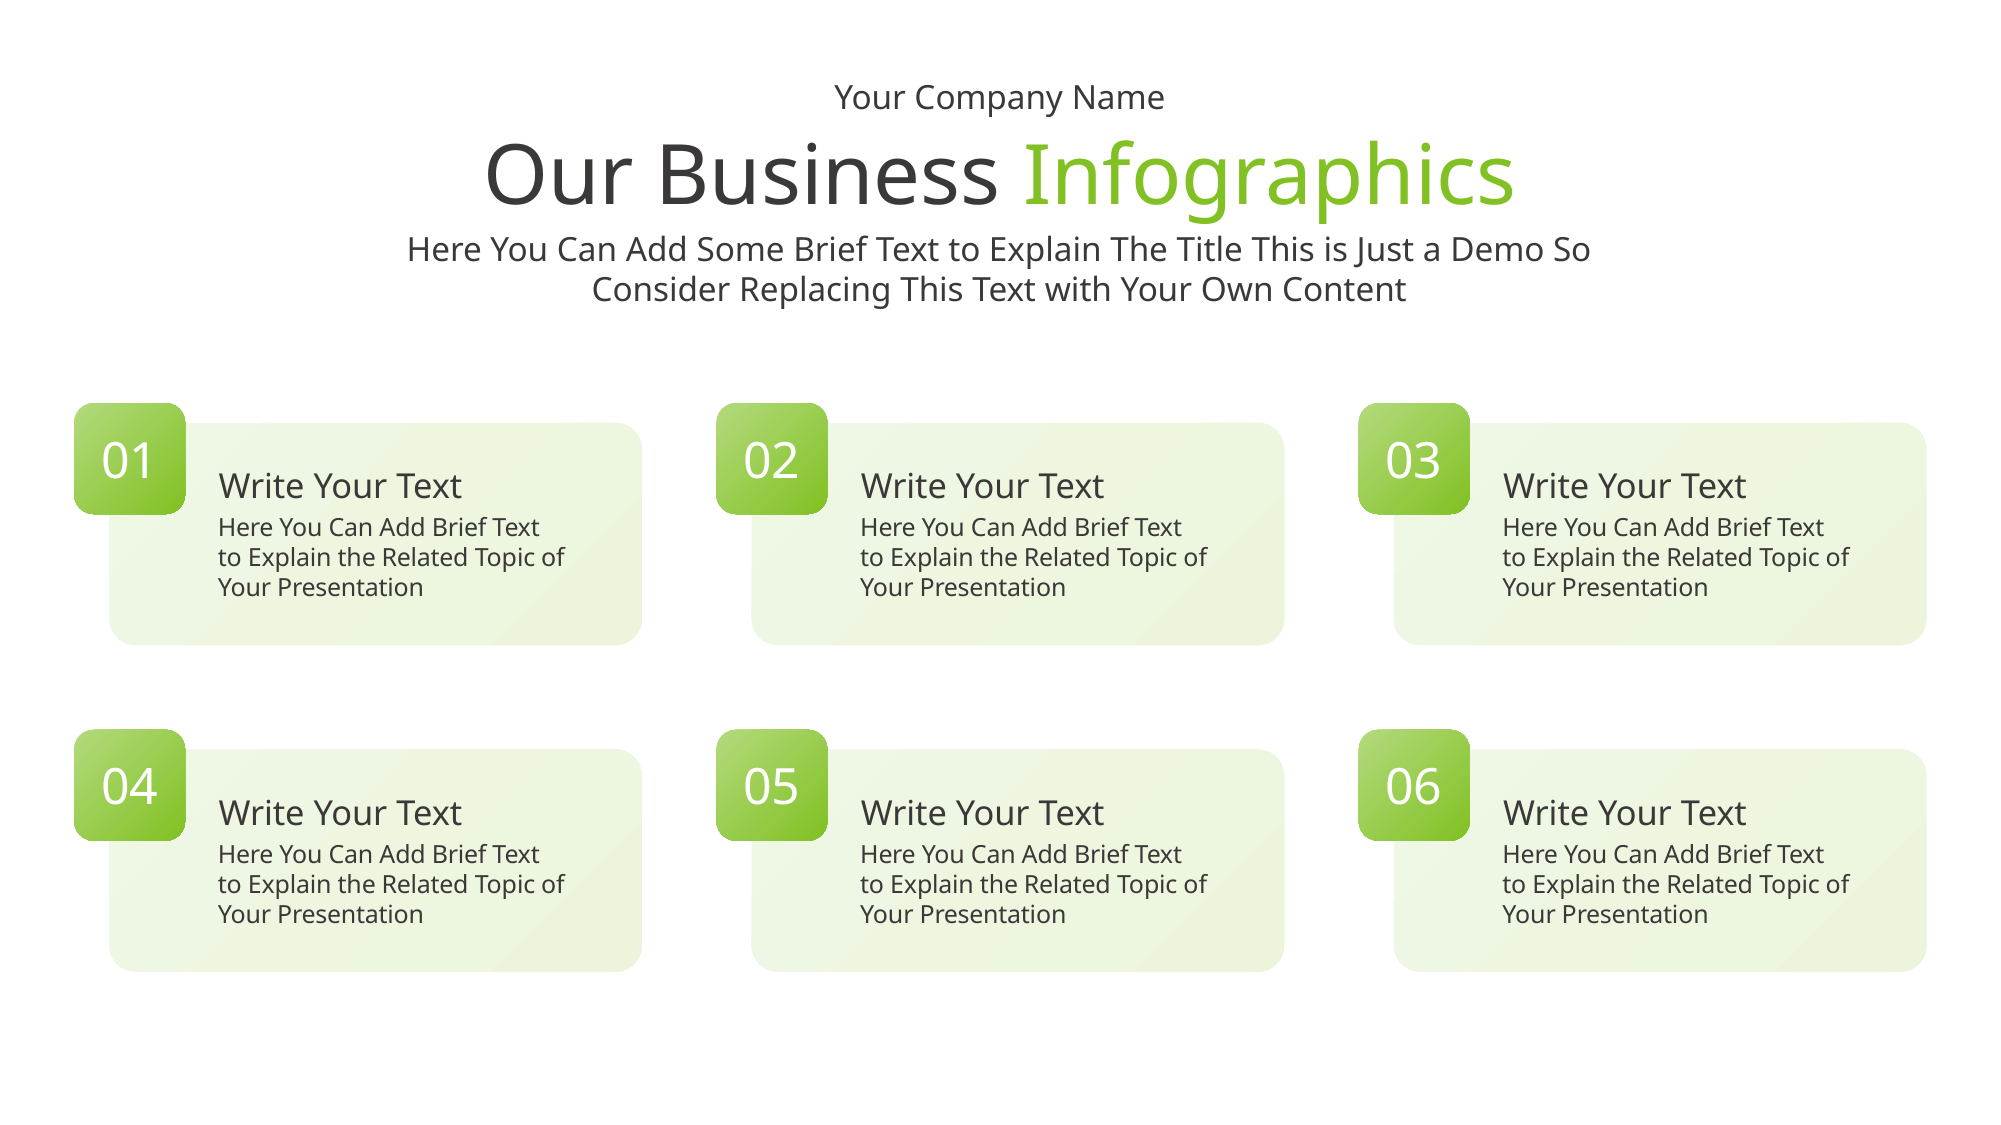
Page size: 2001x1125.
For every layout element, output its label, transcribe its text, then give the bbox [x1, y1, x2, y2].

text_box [109, 749, 642, 972]
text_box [751, 422, 1285, 646]
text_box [1358, 729, 1470, 841]
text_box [1393, 422, 1927, 646]
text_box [1393, 749, 1927, 972]
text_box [751, 749, 1285, 972]
text_box Your Company Name [776, 68, 1224, 124]
text_box Our Business Infographics [357, 114, 1643, 220]
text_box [74, 403, 186, 515]
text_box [716, 729, 828, 841]
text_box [109, 422, 642, 646]
text_box Here You Can Add Some Brief Text to Explain The Title This is Just a Demo So Consider Replacing This Text with Your Own Content [357, 220, 1643, 315]
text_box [74, 729, 186, 841]
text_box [716, 403, 828, 515]
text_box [1358, 403, 1470, 515]
